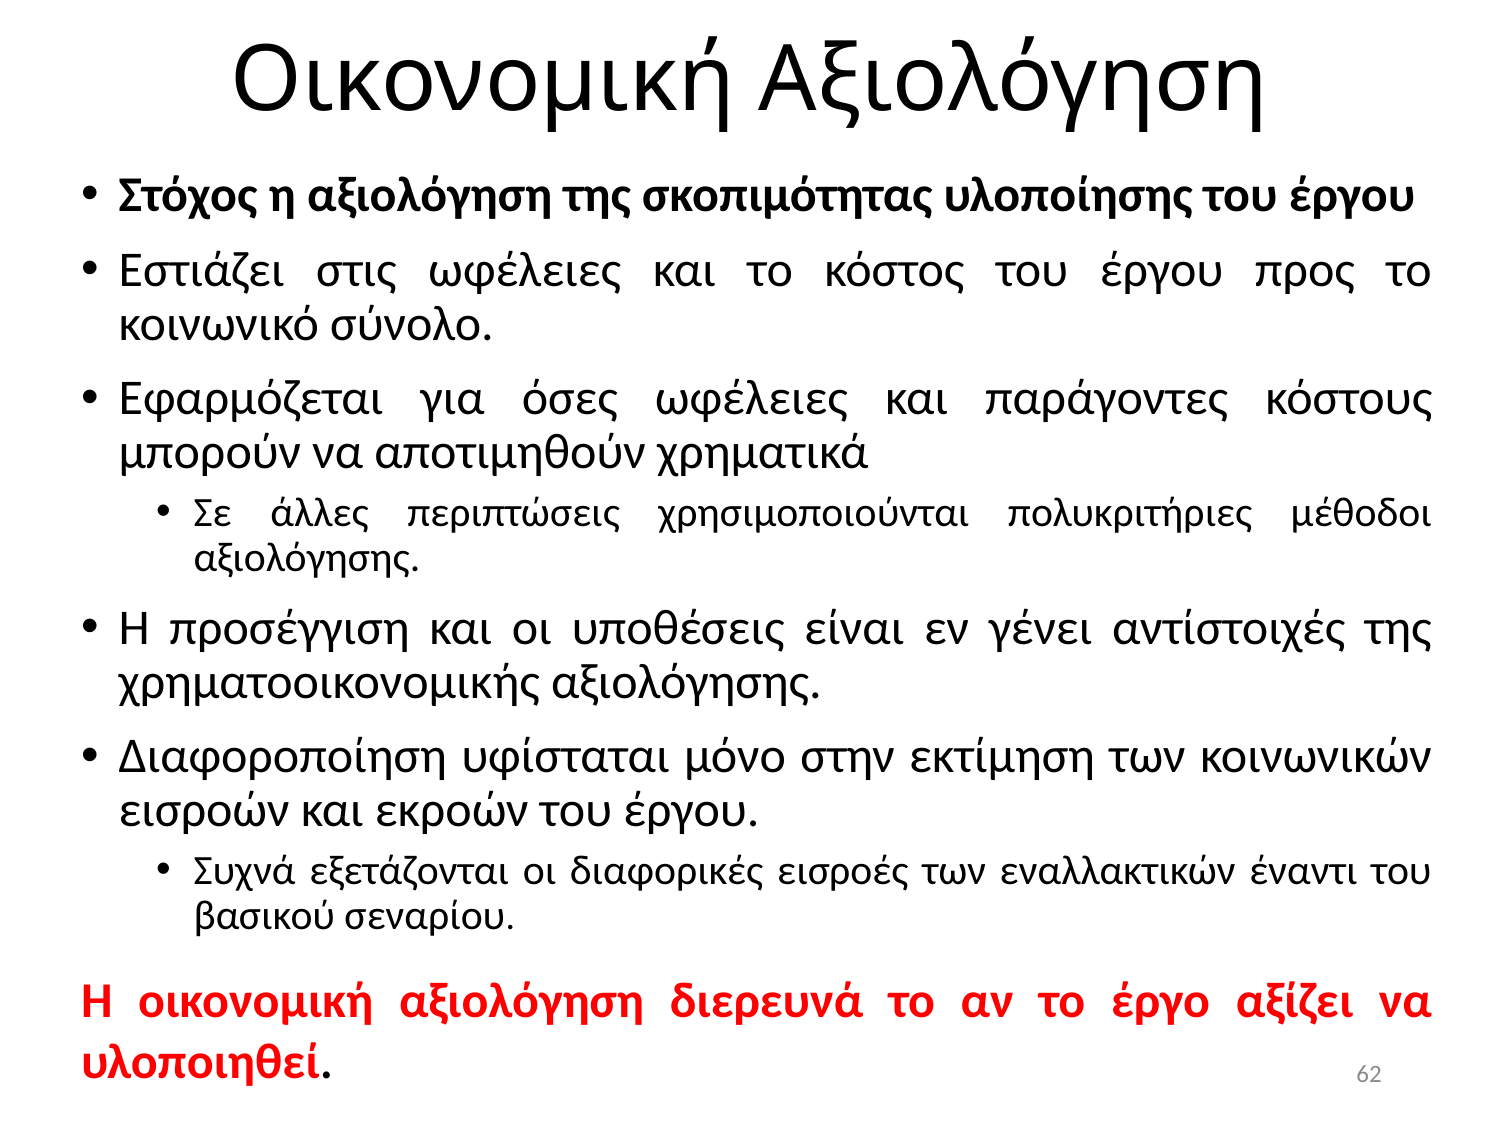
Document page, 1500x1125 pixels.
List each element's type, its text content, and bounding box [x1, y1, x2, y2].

list Στόχος η αξιολόγηση της σκοπιμότητας υλοποίησης του έργου Εστιάζει στις ωφέλειες και το κόστος του έργου προς το κοινωνικό σύνολο. Εφαρμόζεται για όσες ωφέλειες και παράγοντες κόστους μπορούν να αποτιμηθούν χρηματικά Σε άλλες περιπτώσεις χρησιμοποιούνται πολυκριτήριες μέθοδοι αξιολόγησης. Η προσέγγιση και οι υποθέσεις είναι εν γένει αντίστοιχές της χρηματοοικονομικής αξιολόγησης. Διαφοροποίηση υφίσταται μόνο στην εκτίμηση των κοινωνικών εισροών και εκροών του έργου. Συχνά εξετάζονται οι διαφορικές εισροές των εναλλακτικών έναντι του βασικού σεναρίου. Η οικονομική αξιολόγηση διερευνά το αν το έργο αξίζει να υλοποιηθεί. [66, 160, 1448, 1125]
slide_number 62 [1059, 1042, 1397, 1103]
title Οικονομική Αξιολόγηση [0, 0, 1500, 161]
